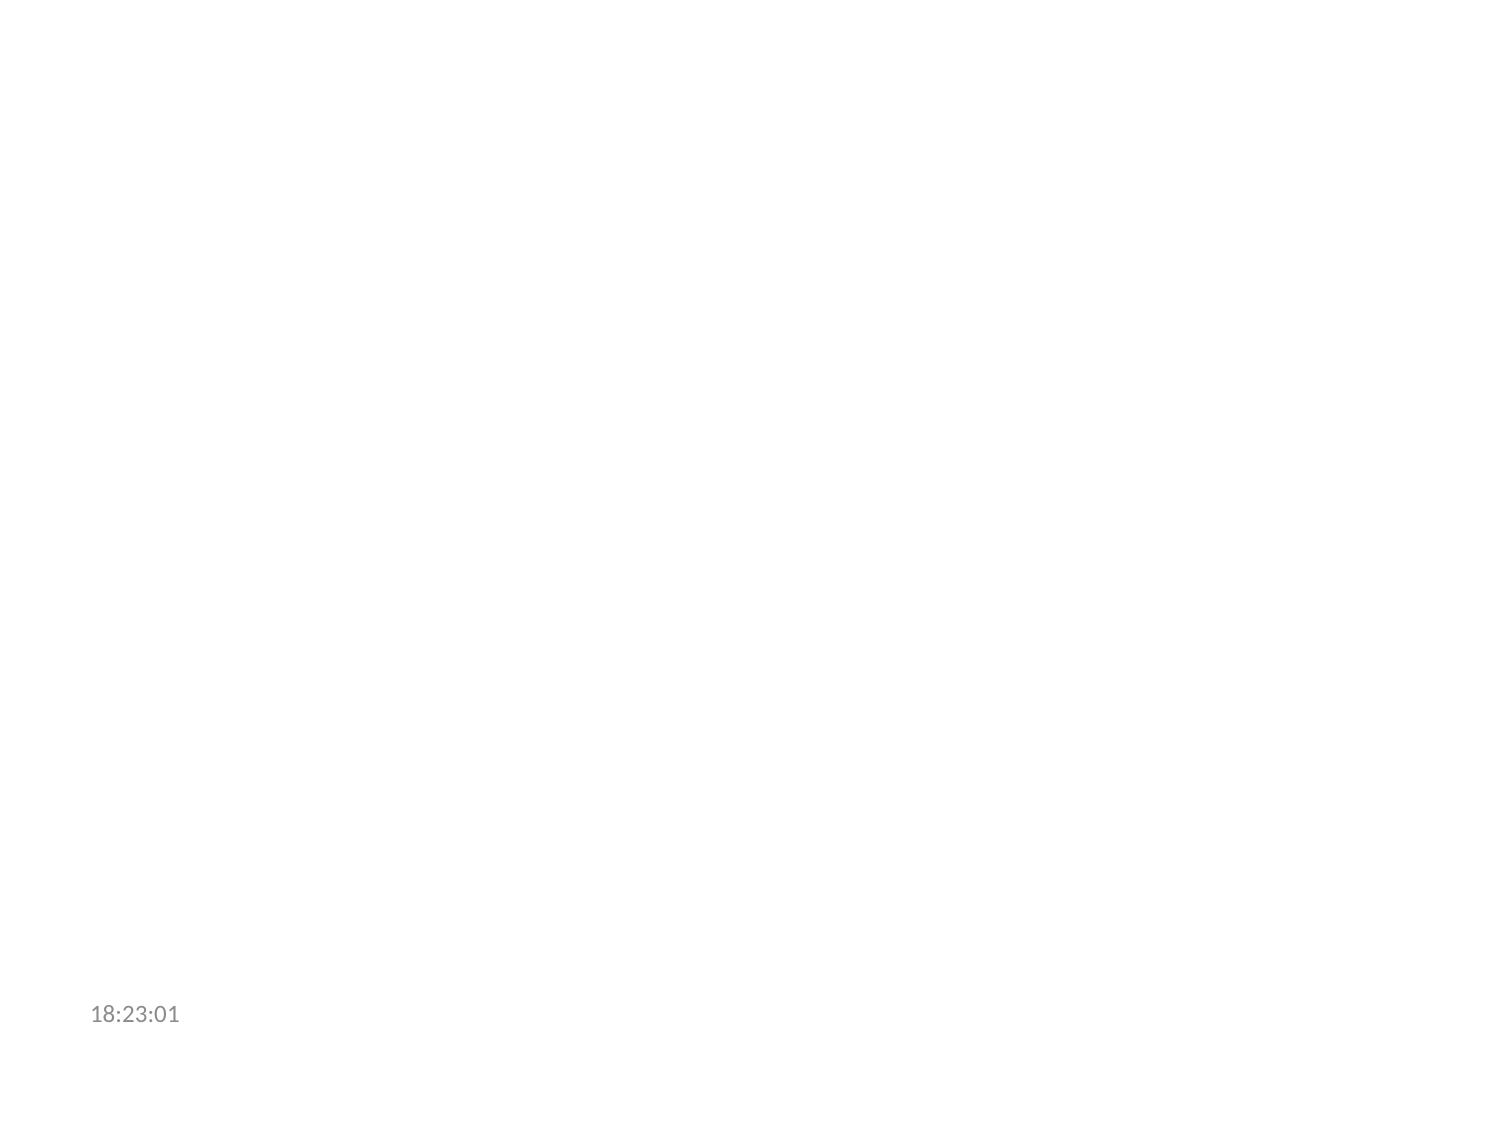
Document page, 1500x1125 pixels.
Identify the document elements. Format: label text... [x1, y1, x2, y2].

text_box 15:35:09 [75, 982, 425, 1043]
